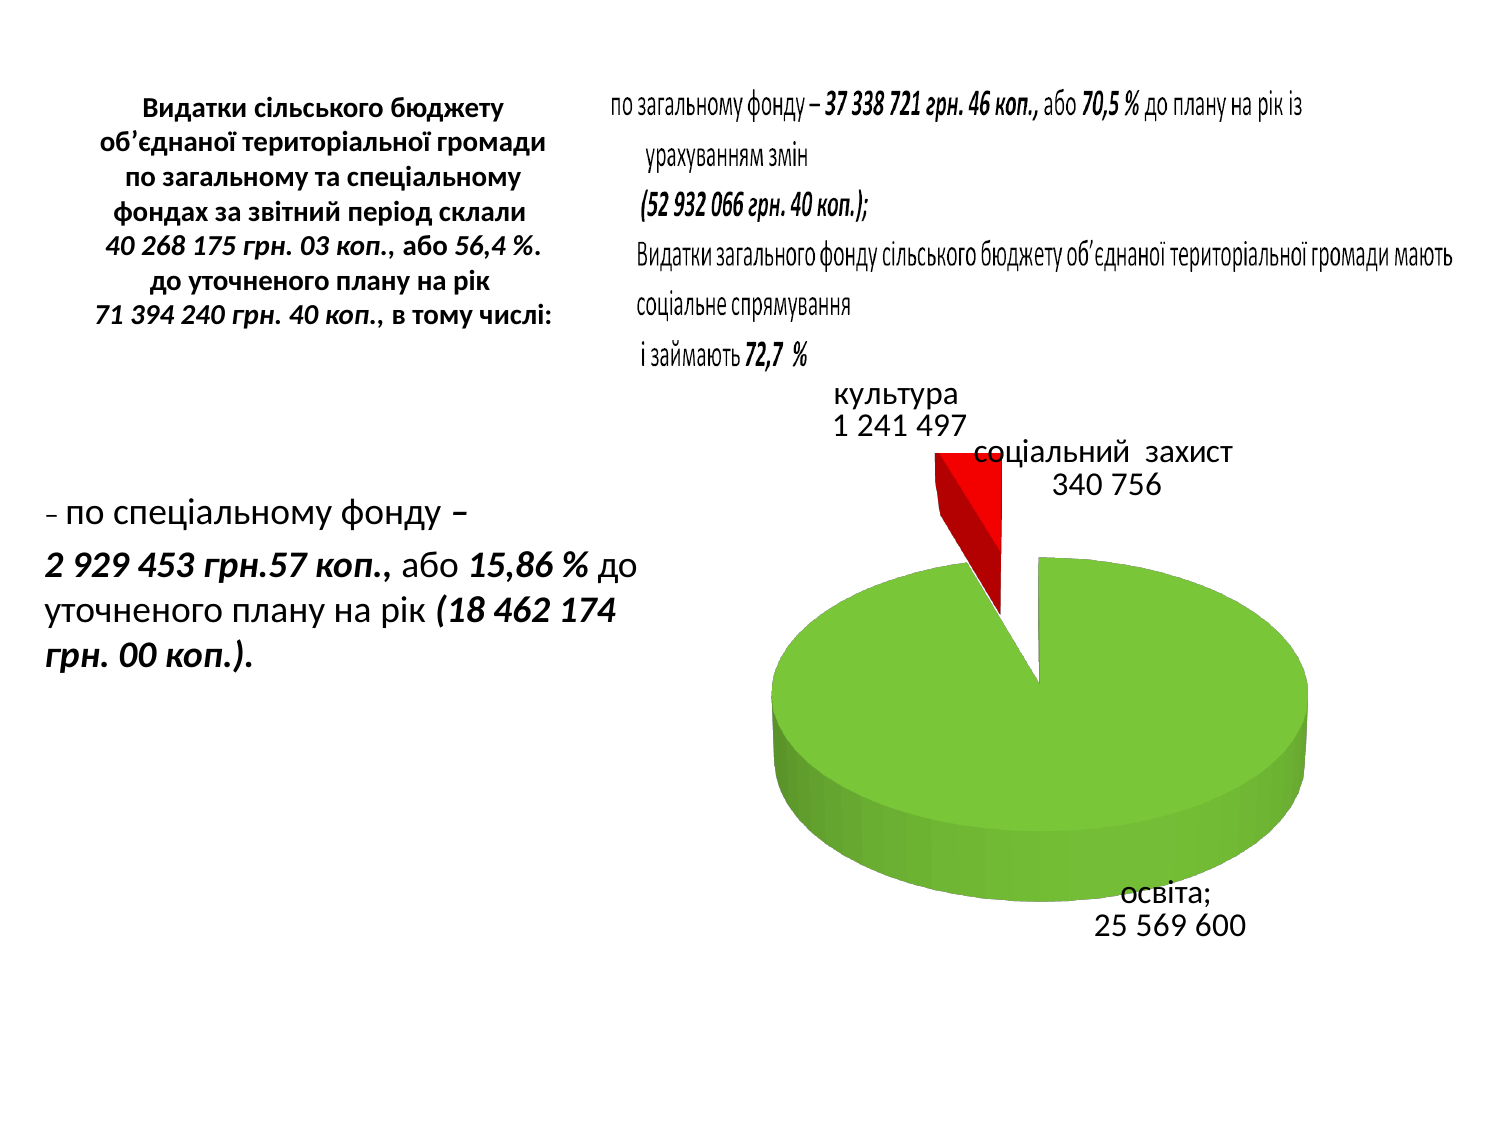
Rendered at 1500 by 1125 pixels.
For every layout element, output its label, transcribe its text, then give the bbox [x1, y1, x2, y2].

chart [596, 66, 1471, 1125]
list – по спеціальному фонду – 2 929 453 грн.57 коп., або 15,86 % до уточненого плану на рік (18 462 174 грн. 00 коп.). [29, 479, 591, 1083]
title Видатки сільського бюджету об’єднаної територіальної громади по загальному та спеціальному фондах за звітний період склали 40 268 175 грн. 03 коп., або 56,4 %. до уточненого плану на рік 71 394 240 грн. 40 коп., в тому числі: [76, 66, 571, 339]
